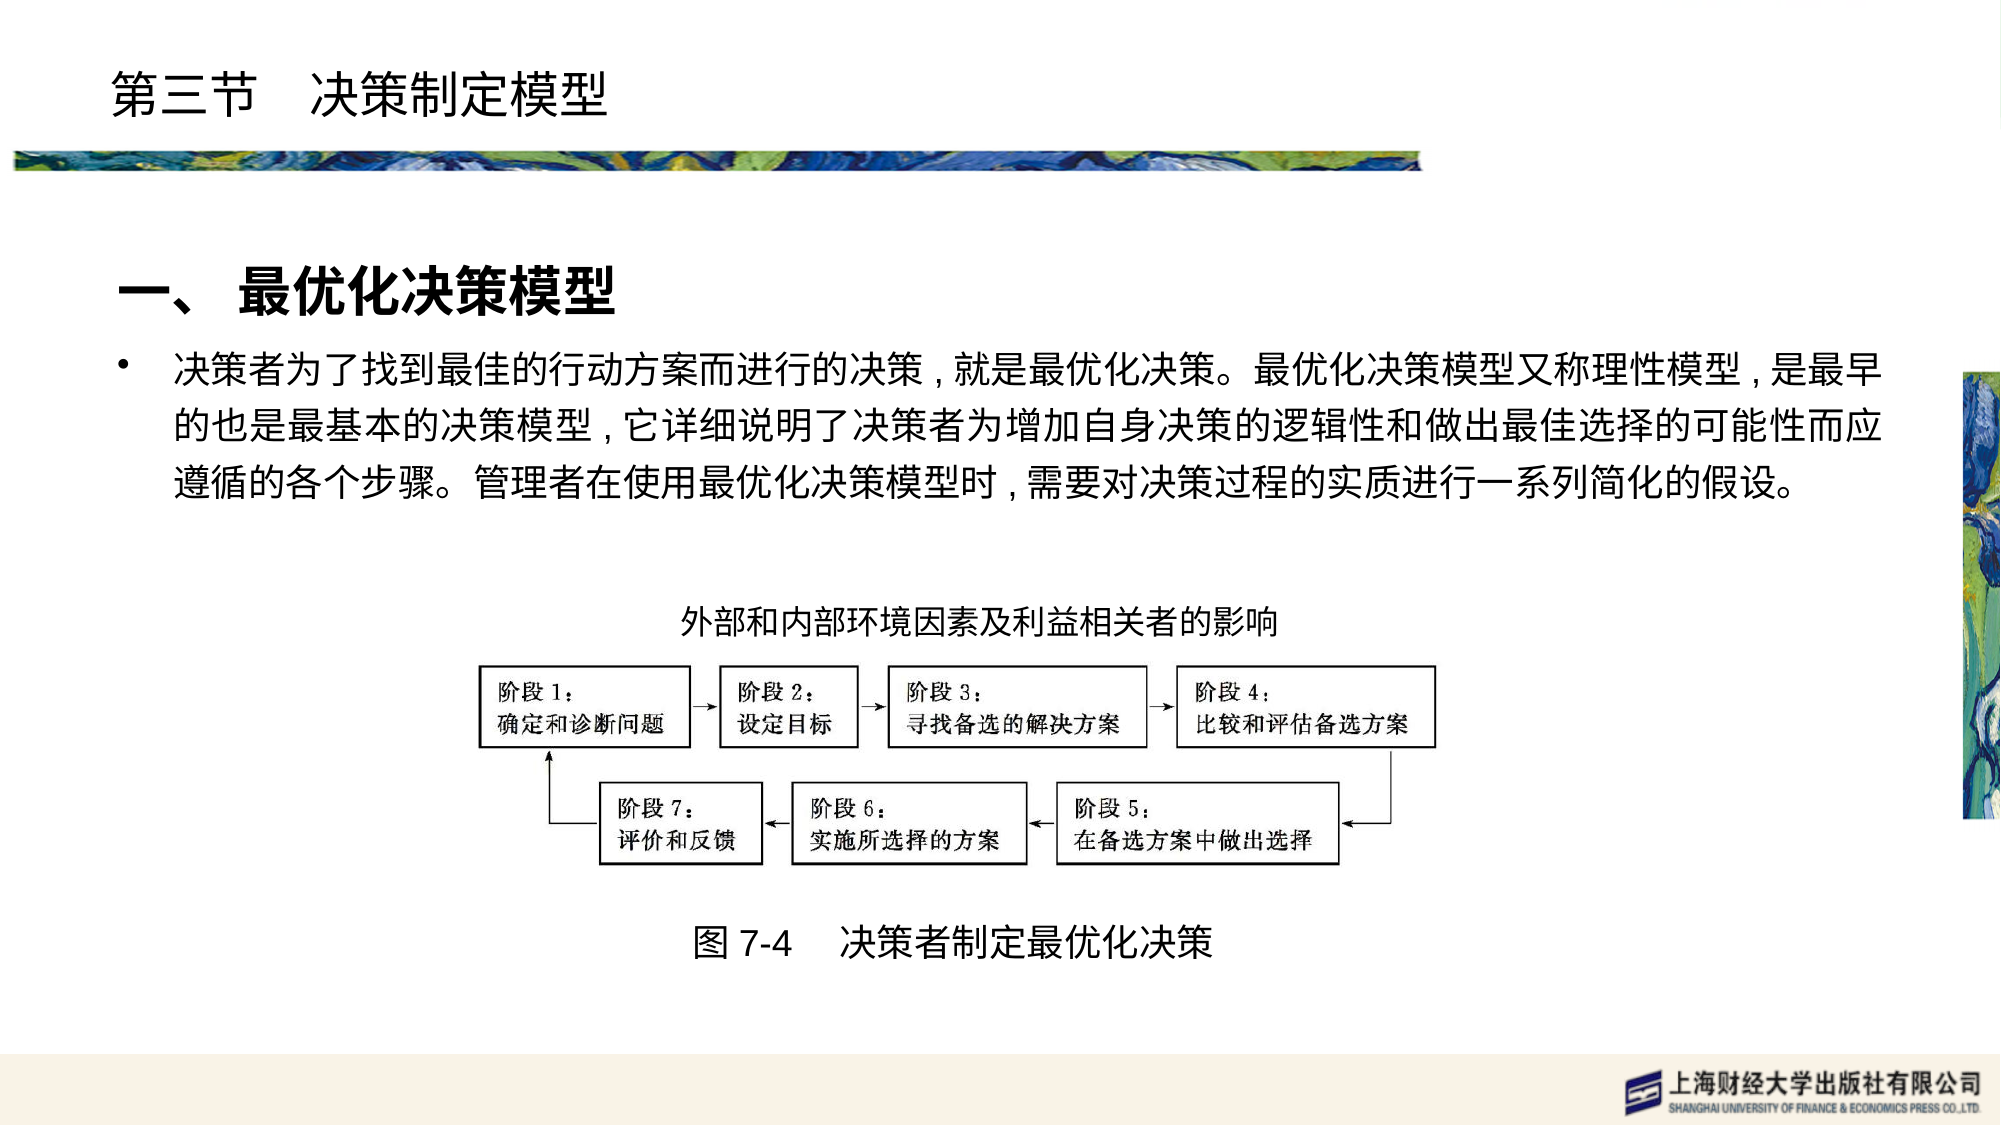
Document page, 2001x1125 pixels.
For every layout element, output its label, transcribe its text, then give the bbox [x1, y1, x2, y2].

text_box 图7-4 决策者制定最优化决策 [517, 912, 1352, 972]
list 一、 最优化决策模型 决策者为了找到最佳的行动方案而进行的决策,就是最优化决策。最优化决策模型又称理性模型,是最早的也是最基本的决策模型,它详细说明了决策者为增加自身决策的逻辑性和做出最佳选择的可能性而应遵循的各个步骤。管理者在使用最优化决策模型时,需要对决策过程的实质进行一系列简化的假设。 [102, 233, 1898, 1032]
picture [0, 0, 2001, 1125]
title 第三节 决策制定模型 [94, 42, 1451, 146]
text_box 外部和内部环境因素及利益相关者的影响 [479, 594, 1480, 649]
